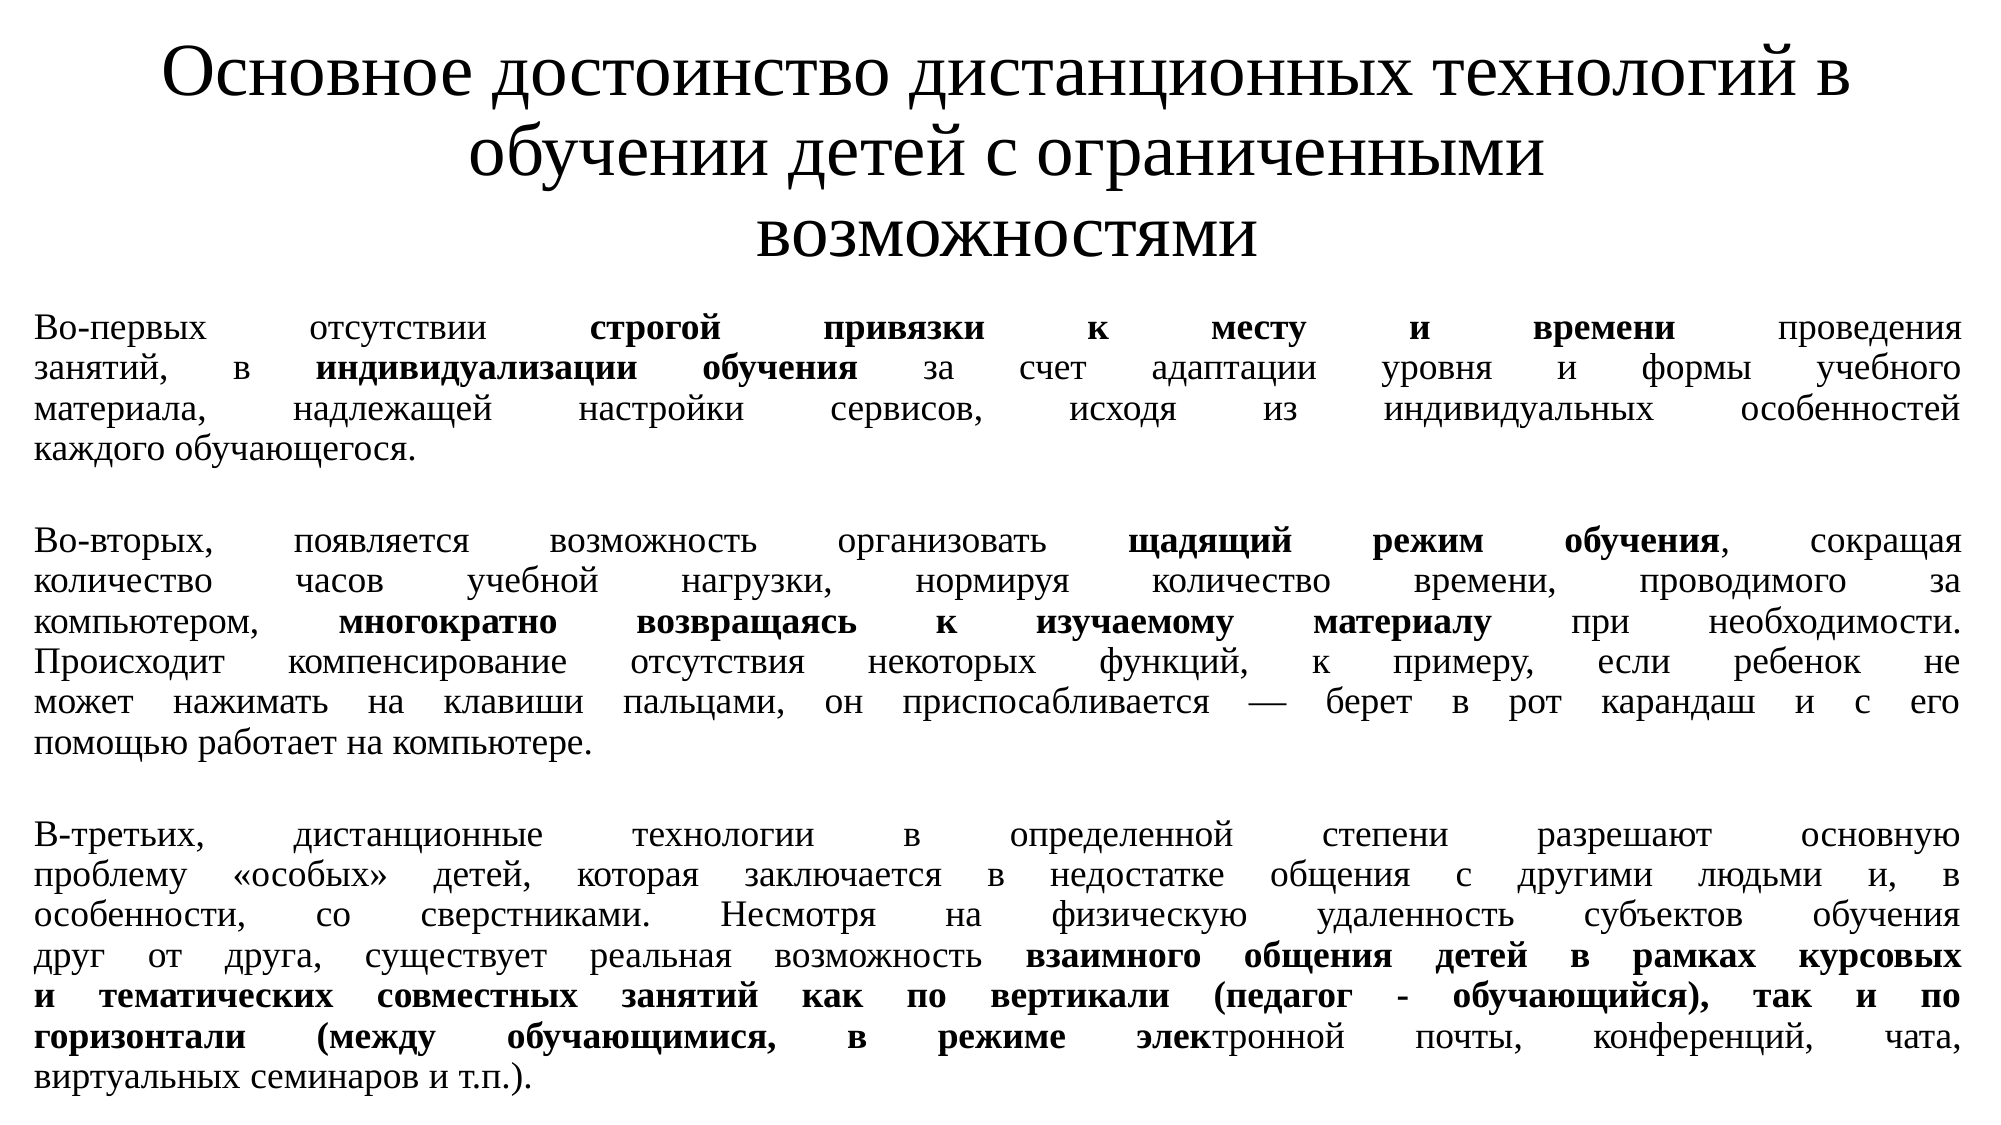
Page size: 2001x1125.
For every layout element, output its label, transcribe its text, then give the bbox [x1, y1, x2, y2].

title Основное достоинство дистанционных технологий в обучении детей с ограниченными возможностями [38, 42, 1978, 261]
list Во-первых отсутствии строгой привязки к месту и времени проведения занятий, в индивидуализации обучения за счет адаптации уровня и формы учебного материала, надлежащей настройки сервисов, исходя из индивидуальных особенностей каждого обучающегося. Во-вторых, появляется возможность организовать щадящий режим обучения, сокращая количество часов учебной нагрузки, нормируя количество времени, проводимого за компьютером, многократно возвращаясь к изучаемому материалу при необходимости. Происходит компенсирование отсутствия некоторых функций, к примеру, если ребенок не может нажимать на клавиши пальцами, он приспосабливается — берет в рот карандаш и с его помощью работает на компьютере. В-третьих, дистанционные технологии в определенной степени разрешают основную проблему «особых» детей, которая заключается в недостатке общения с другими людьми и, в особенности, со сверстниками. Несмотря на физическую удаленность субъектов обучения друг от друга, существует реальная возможность взаимного общения детей в рамках курсовых и тематических совместных занятий как по вертикали (педагог - обучающийся), так и по горизонтали (между обучающимися, в режиме электронной почты, конференций, чата, виртуальных семинаров и т.п.). [19, 299, 1978, 1110]
